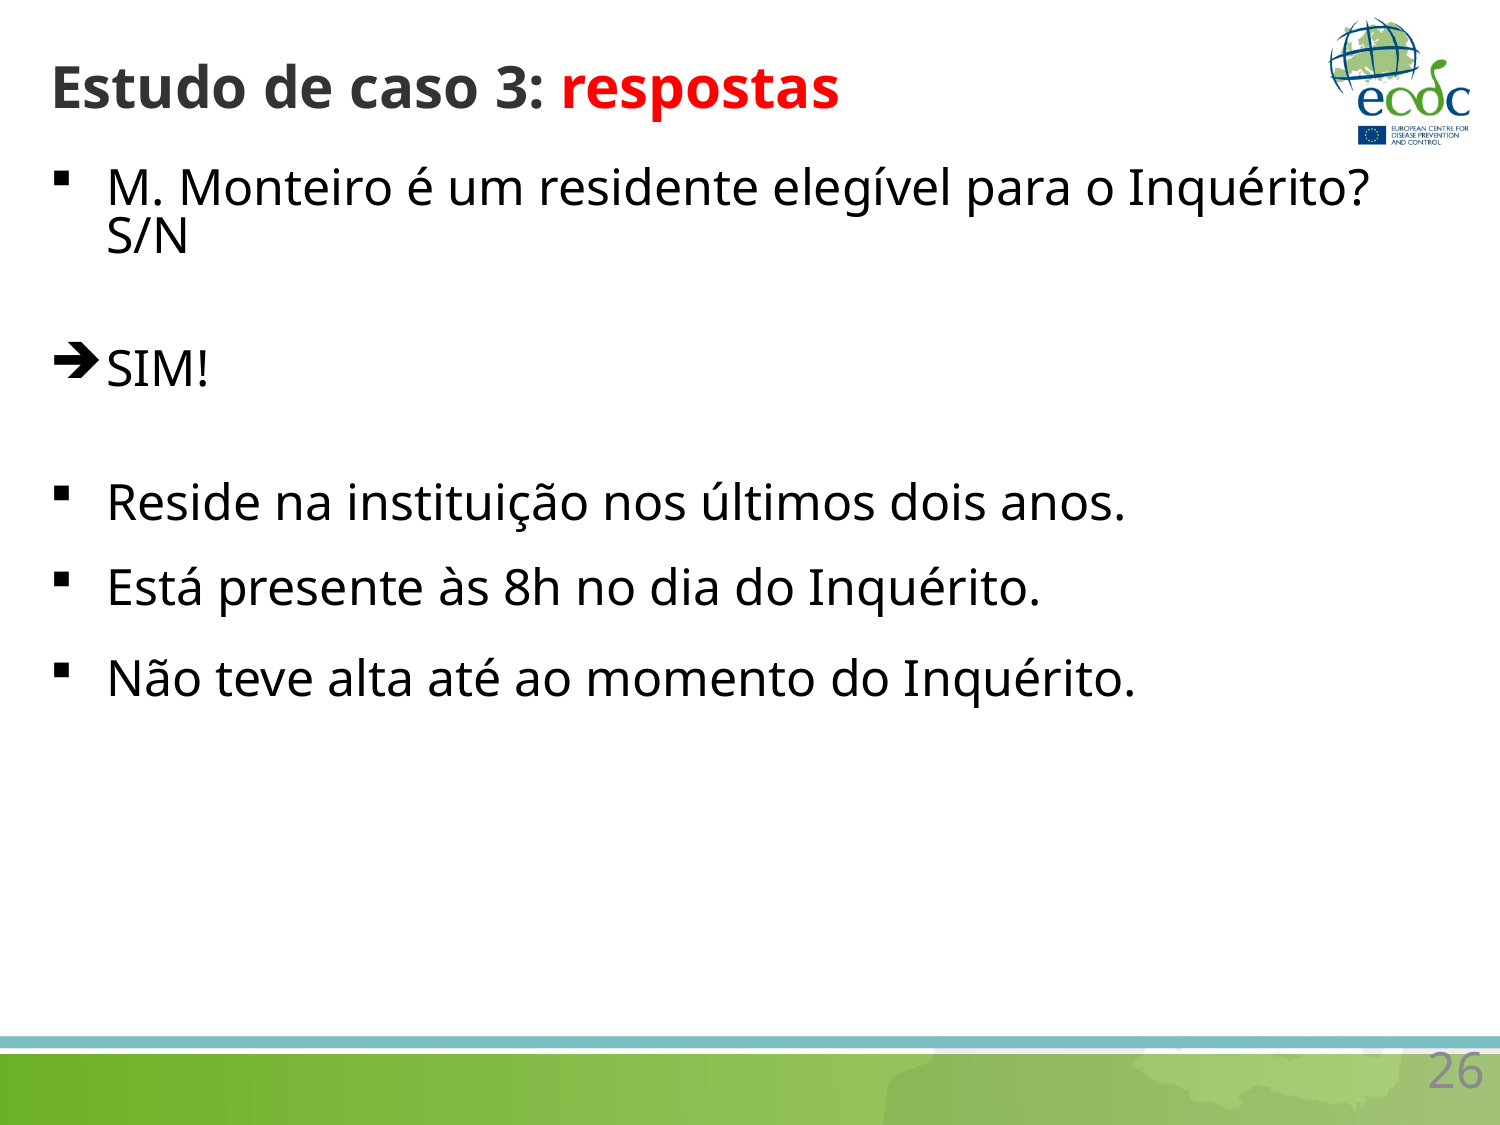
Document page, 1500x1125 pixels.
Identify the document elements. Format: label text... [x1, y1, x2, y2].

list M. Monteiro é um residente elegível para o Inquérito? S/N SIM! Reside na instituição nos últimos dois anos. Está presente às 8h no dia do Inquérito. Não teve alta até ao momento do Inquérito. [49, 166, 1450, 1015]
picture [1328, 17, 1473, 148]
slide_number 26 [1149, 1042, 1500, 1103]
picture [0, 1036, 1500, 1125]
title Estudo de caso 3: respostas [49, 58, 1401, 152]
